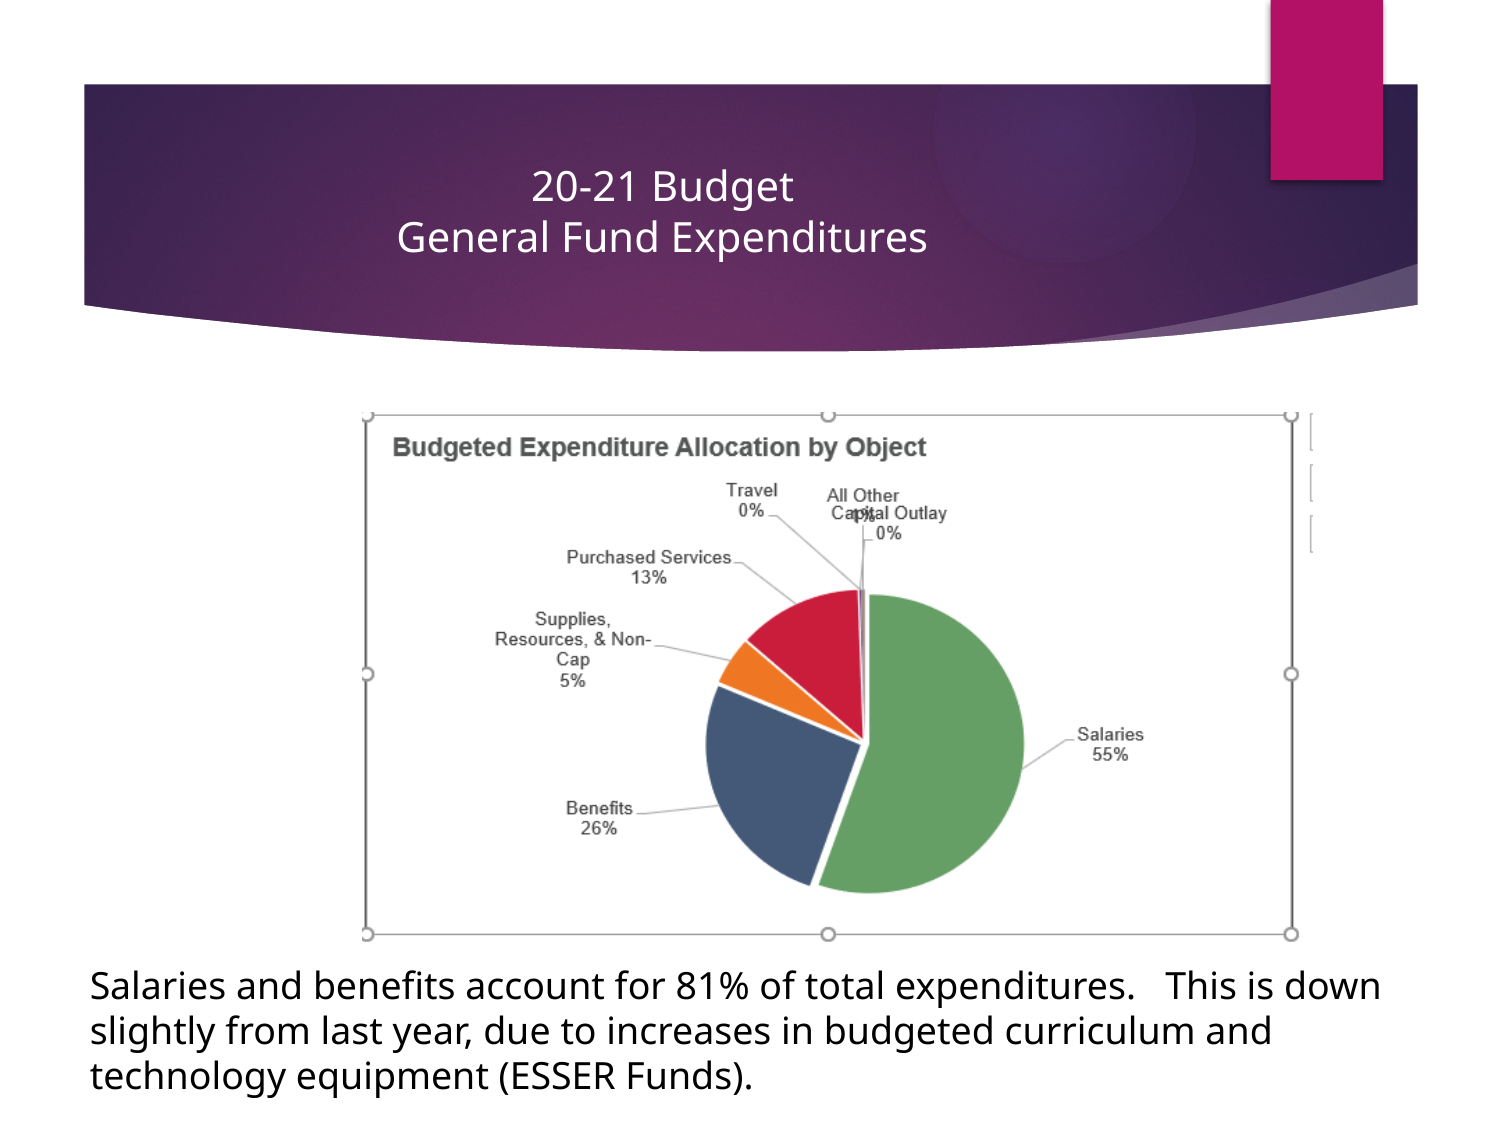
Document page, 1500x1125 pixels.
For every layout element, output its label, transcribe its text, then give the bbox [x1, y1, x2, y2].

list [362, 412, 1313, 951]
title 20-21 Budget General Fund Expenditures [142, 152, 1183, 269]
text_box Salaries and benefits account for 81% of total expenditures. This is down slightly from last year, due to increases in budgeted curriculum and technology equipment (ESSER Funds). [75, 954, 1400, 1105]
